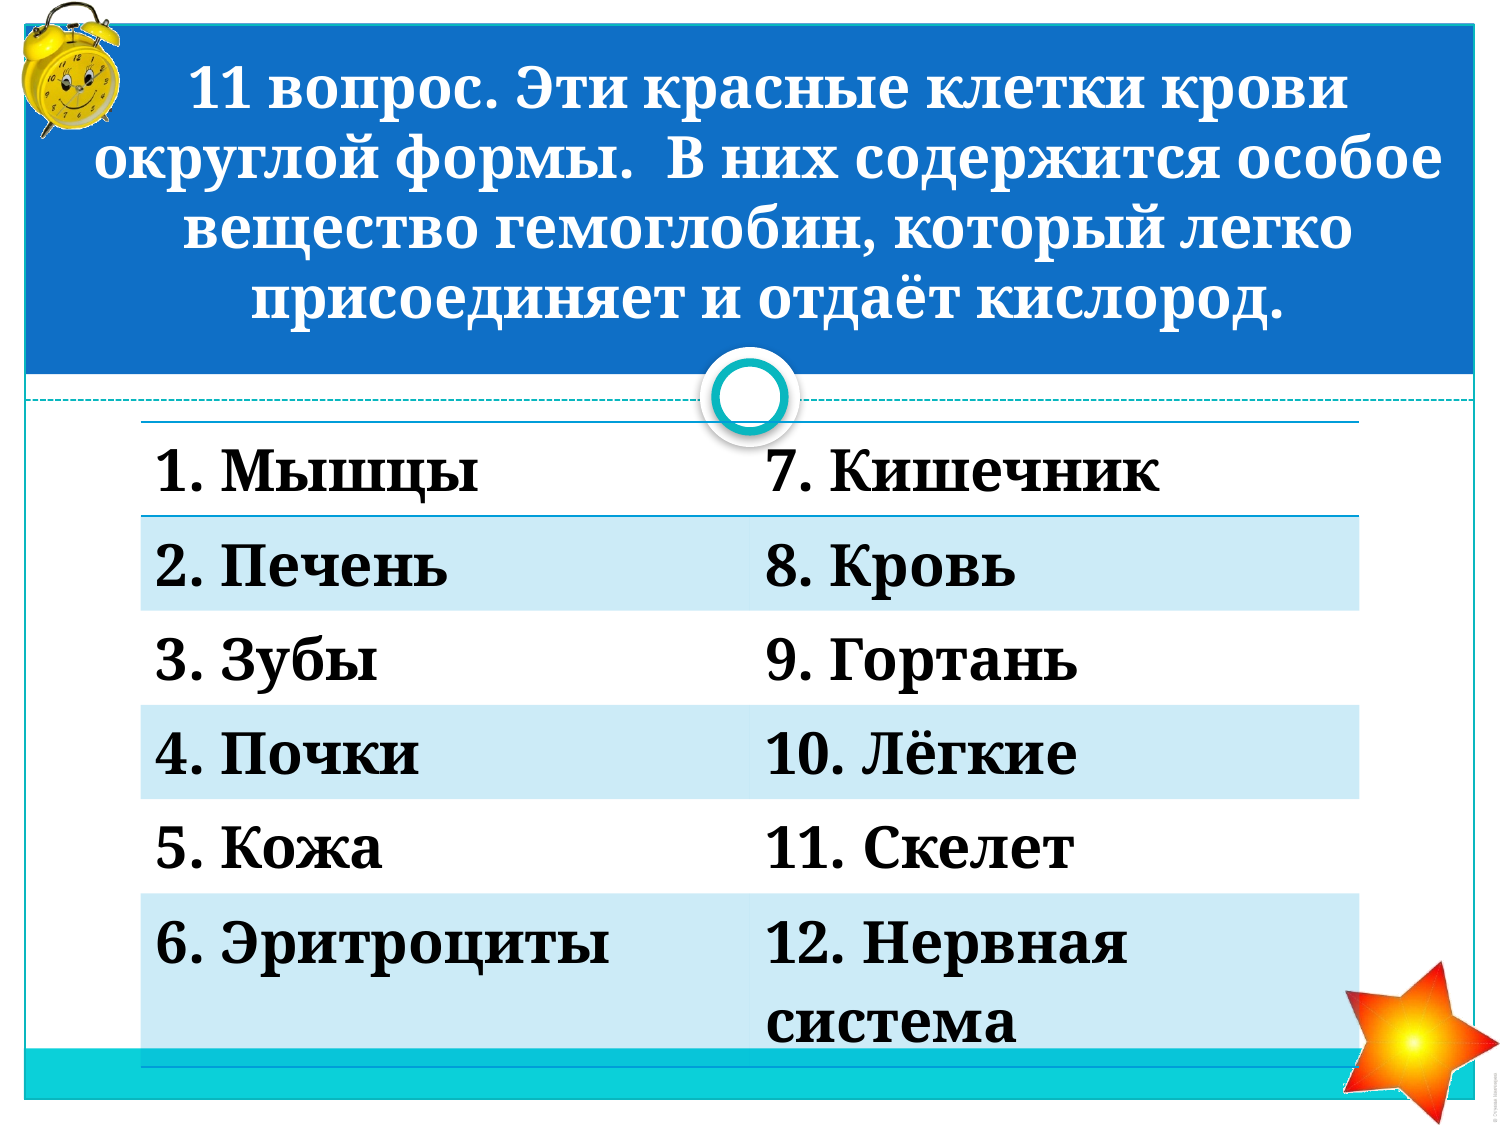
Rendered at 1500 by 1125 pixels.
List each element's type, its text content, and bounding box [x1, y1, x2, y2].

table_cell 9. Гортань [750, 611, 1359, 705]
title 11 вопрос. Эти красные клетки крови округлой формы. В них содержится особое вещество гемоглобин, который легко присоединяет и отдаёт кислород. [37, 87, 1500, 338]
table_cell 10. Лёгкие [750, 705, 1359, 799]
table_cell 5. Кожа [141, 799, 750, 893]
table_header 7. Кишечник [750, 423, 1359, 515]
table_cell 6. Эритроциты [141, 893, 750, 1066]
table_cell 12. Нервная система [750, 893, 1359, 1066]
table_cell 4. Почки [141, 705, 750, 799]
picture [1342, 960, 1500, 1125]
picture [0, 0, 141, 141]
table_cell 2. Печень [141, 517, 750, 611]
table_cell 8. Кровь [750, 517, 1359, 611]
table_cell 3. Зубы [141, 611, 750, 705]
table_cell 11. Скелет [750, 799, 1359, 893]
table_header 1. Мышцы [141, 423, 750, 515]
